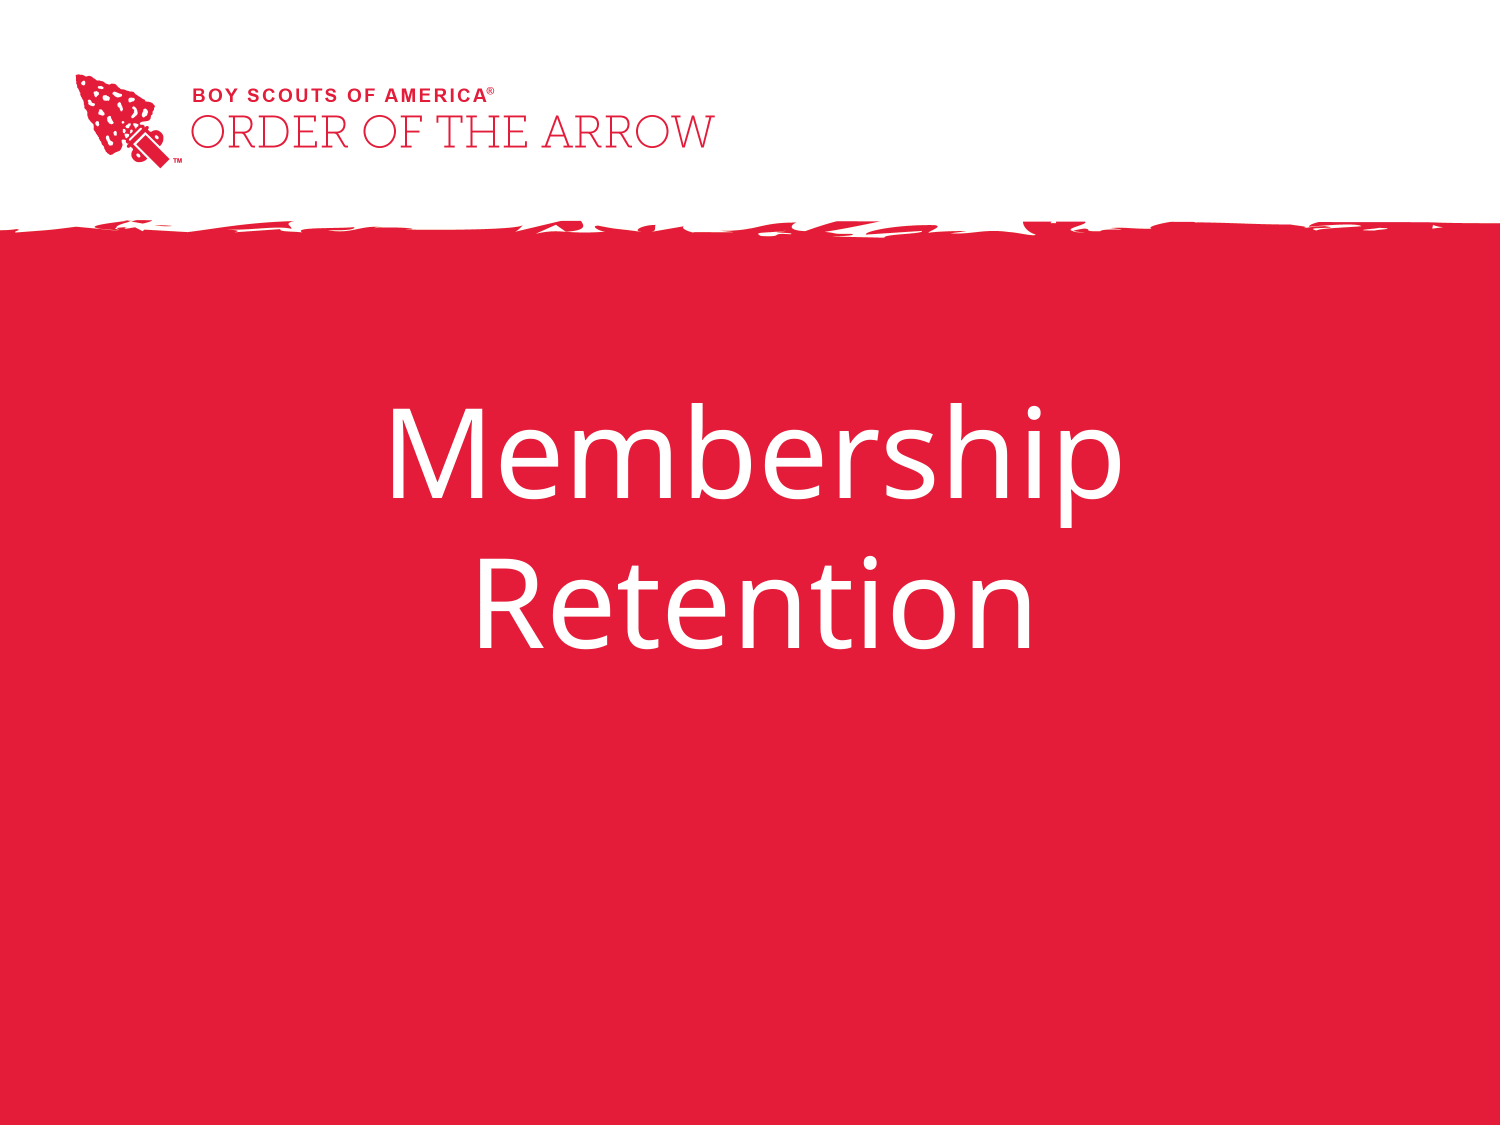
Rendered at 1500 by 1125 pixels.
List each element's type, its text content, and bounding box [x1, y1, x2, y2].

title Membership Retention [255, 402, 1253, 645]
picture [0, 0, 1500, 1125]
